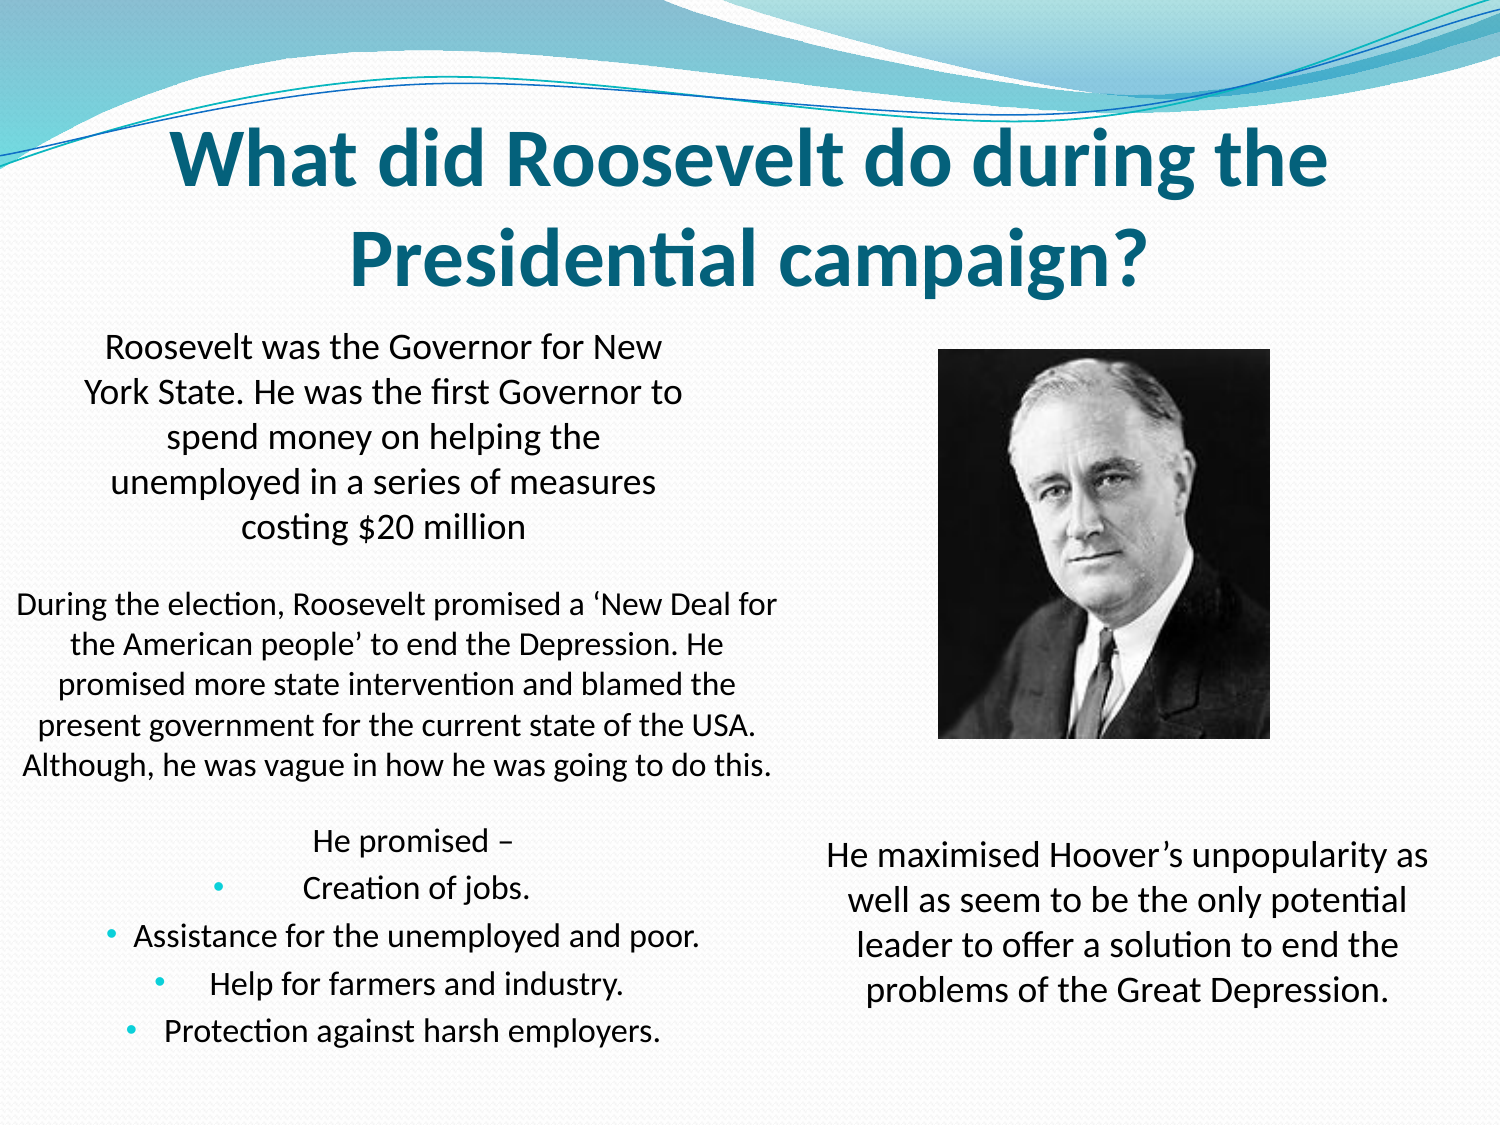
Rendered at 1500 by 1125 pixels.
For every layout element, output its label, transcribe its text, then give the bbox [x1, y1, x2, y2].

list During the election, Roosevelt promised a ‘New Deal for the American people’ to end the Depression. He promised more state intervention and blamed the present government for the current state of the USA. Although, he was vague in how he was going to do this. [0, 574, 795, 835]
text_box He maximised Hoover’s unpopularity as well as seem to be the only potential leader to offer a solution to end the problems of the Great Depression. [797, 822, 1459, 1047]
text_box Roosevelt was the Governor for New York State. He was the first Governor to spend money on helping the unemployed in a series of measures costing $20 million [64, 314, 703, 539]
title What did Roosevelt do during the Presidential campaign? [75, 115, 1425, 303]
text_box He promised – Creation of jobs. Assistance for the unemployed and poor. Help for farmers and industry. Protection against harsh employers. [64, 810, 762, 1059]
picture [938, 349, 1270, 740]
